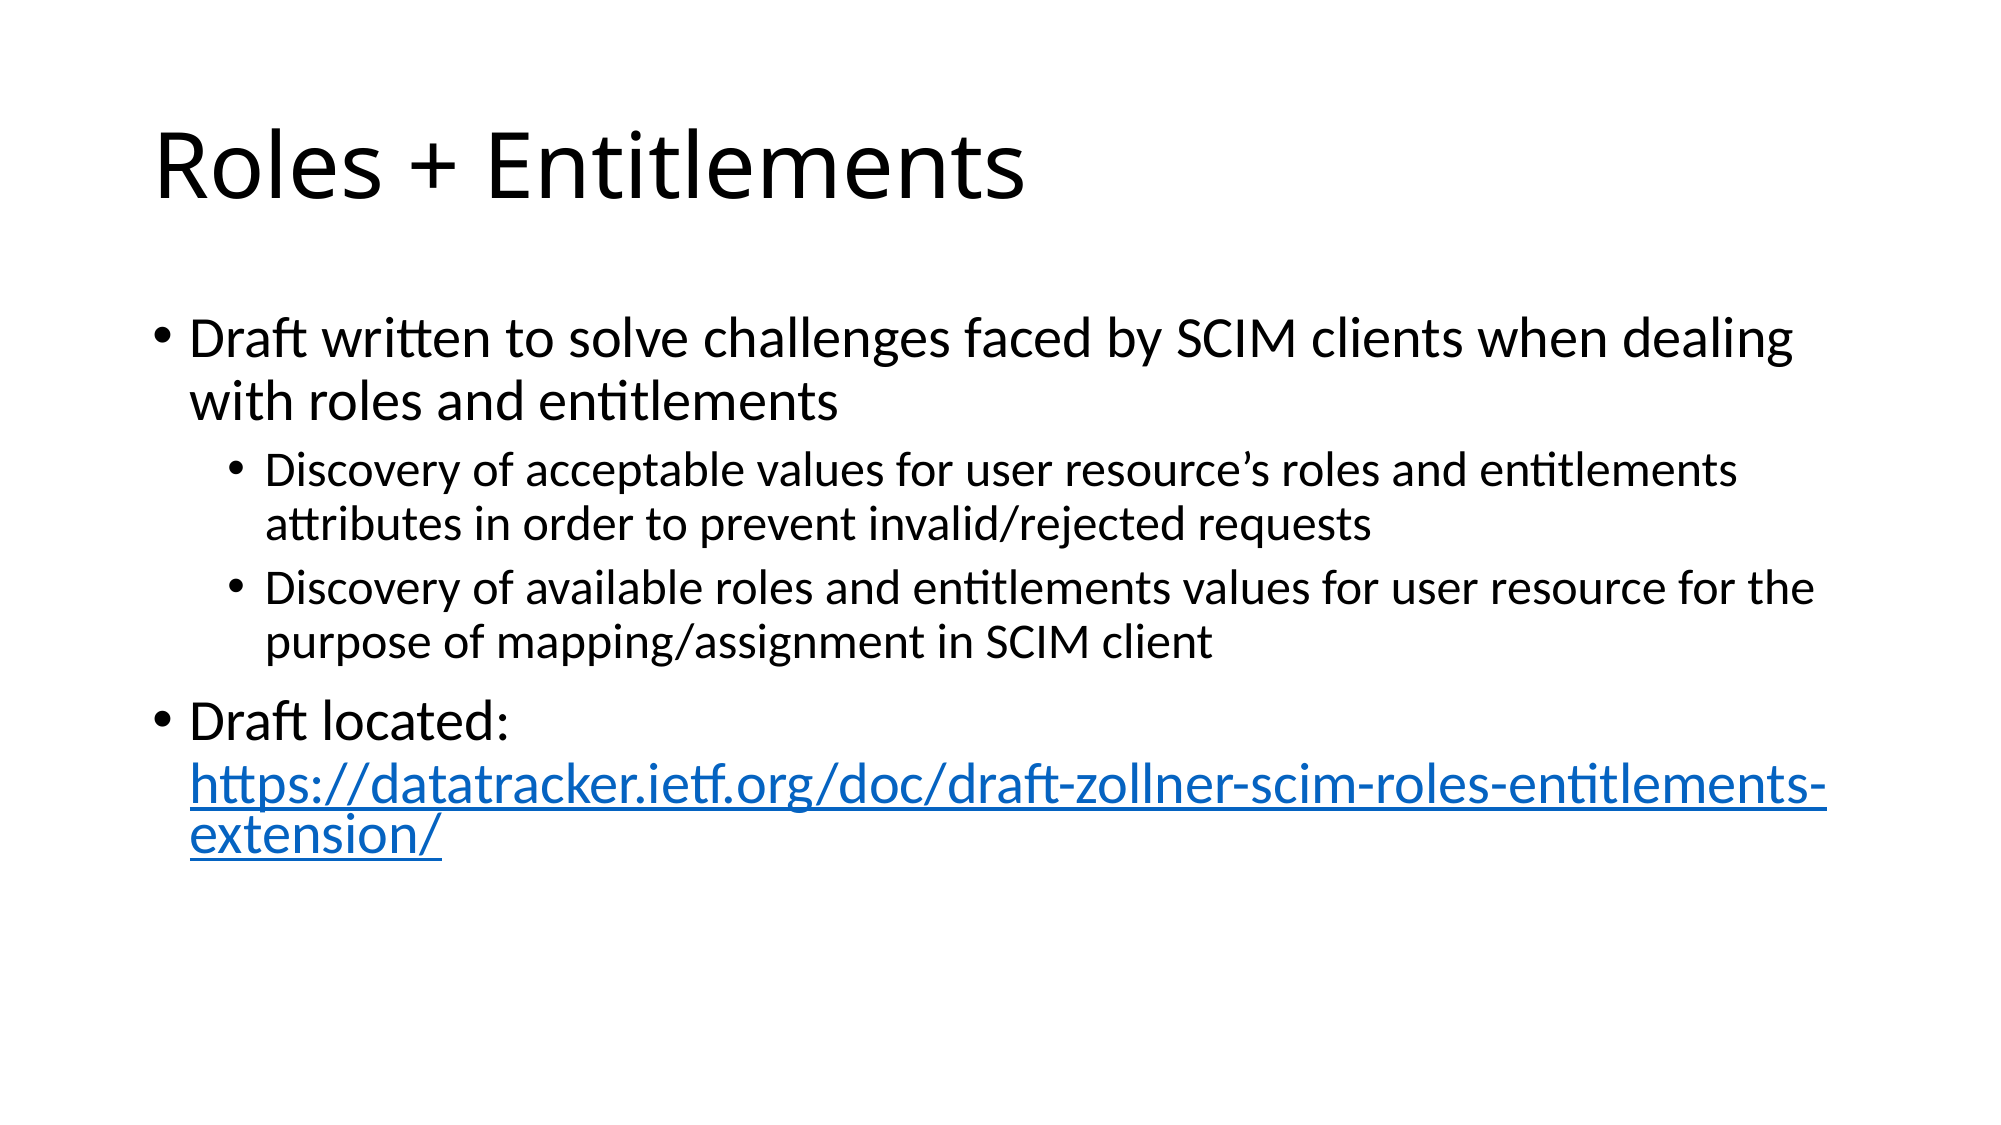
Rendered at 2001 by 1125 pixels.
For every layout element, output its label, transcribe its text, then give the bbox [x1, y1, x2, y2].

list Draft written to solve challenges faced by SCIM clients when dealing with roles and entitlements Discovery of acceptable values for user resource’s roles and entitlements attributes in order to prevent invalid/rejected requests Discovery of available roles and entitlements values for user resource for the purpose of mapping/assignment in SCIM client Draft located: https://datatracker.ietf.org/doc/draft-zollner-scim-roles-entitlements-extension/ [137, 299, 1863, 1014]
title Roles + Entitlements [137, 59, 1863, 278]
